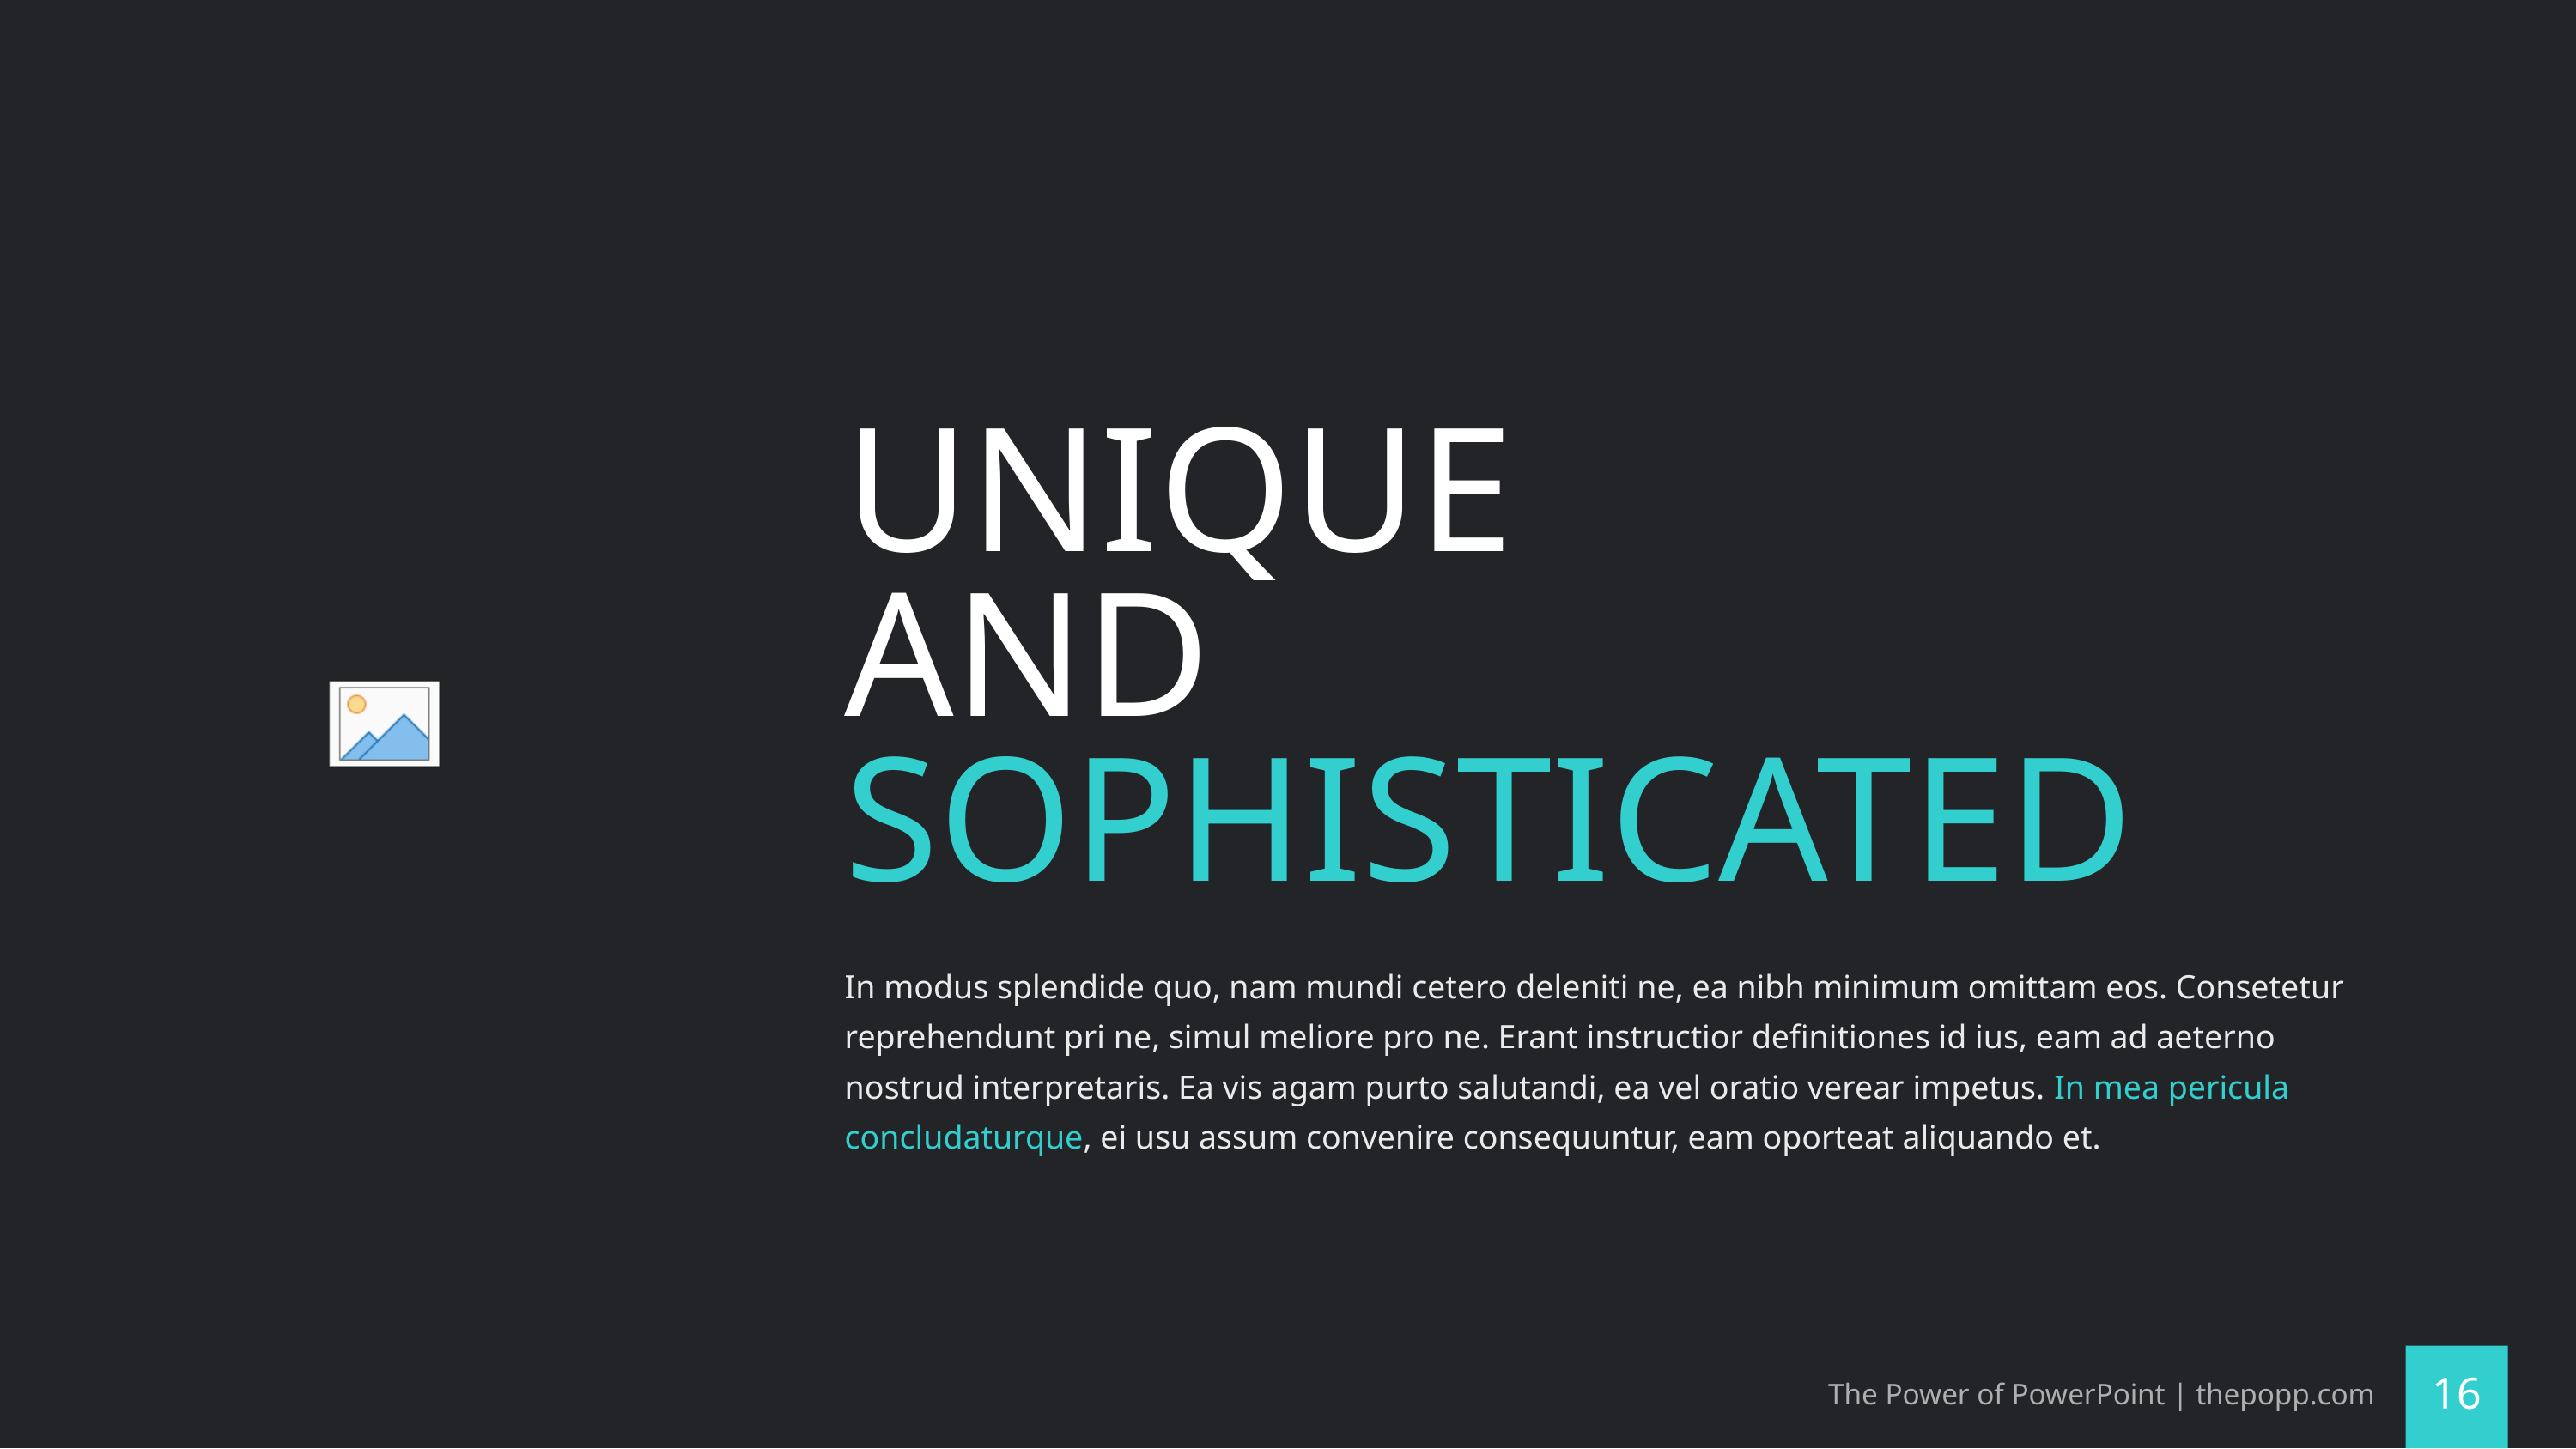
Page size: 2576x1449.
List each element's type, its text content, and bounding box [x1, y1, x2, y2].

picture [0, 0, 769, 1449]
list In modus splendide quo, nam mundi cetero deleniti ne, ea nibh minimum omittam eos. Consetetur reprehendunt pri ne, simul meliore pro ne. Erant instructior definitiones id ius, eam ad aeterno nostrud interpretaris. Ea vis agam purto salutandi, ea vel oratio verear impetus. In mea pericula concludaturque, ei usu assum convenire consequuntur, eam oporteat aliquando et. [831, 948, 2389, 1226]
title UNIQUE AND SOPHISTICATED [831, 149, 2389, 921]
slide_number 16 [2404, 1356, 2509, 1434]
footer The Power of PowerPoint | thepopp.com [1519, 1356, 2389, 1434]
